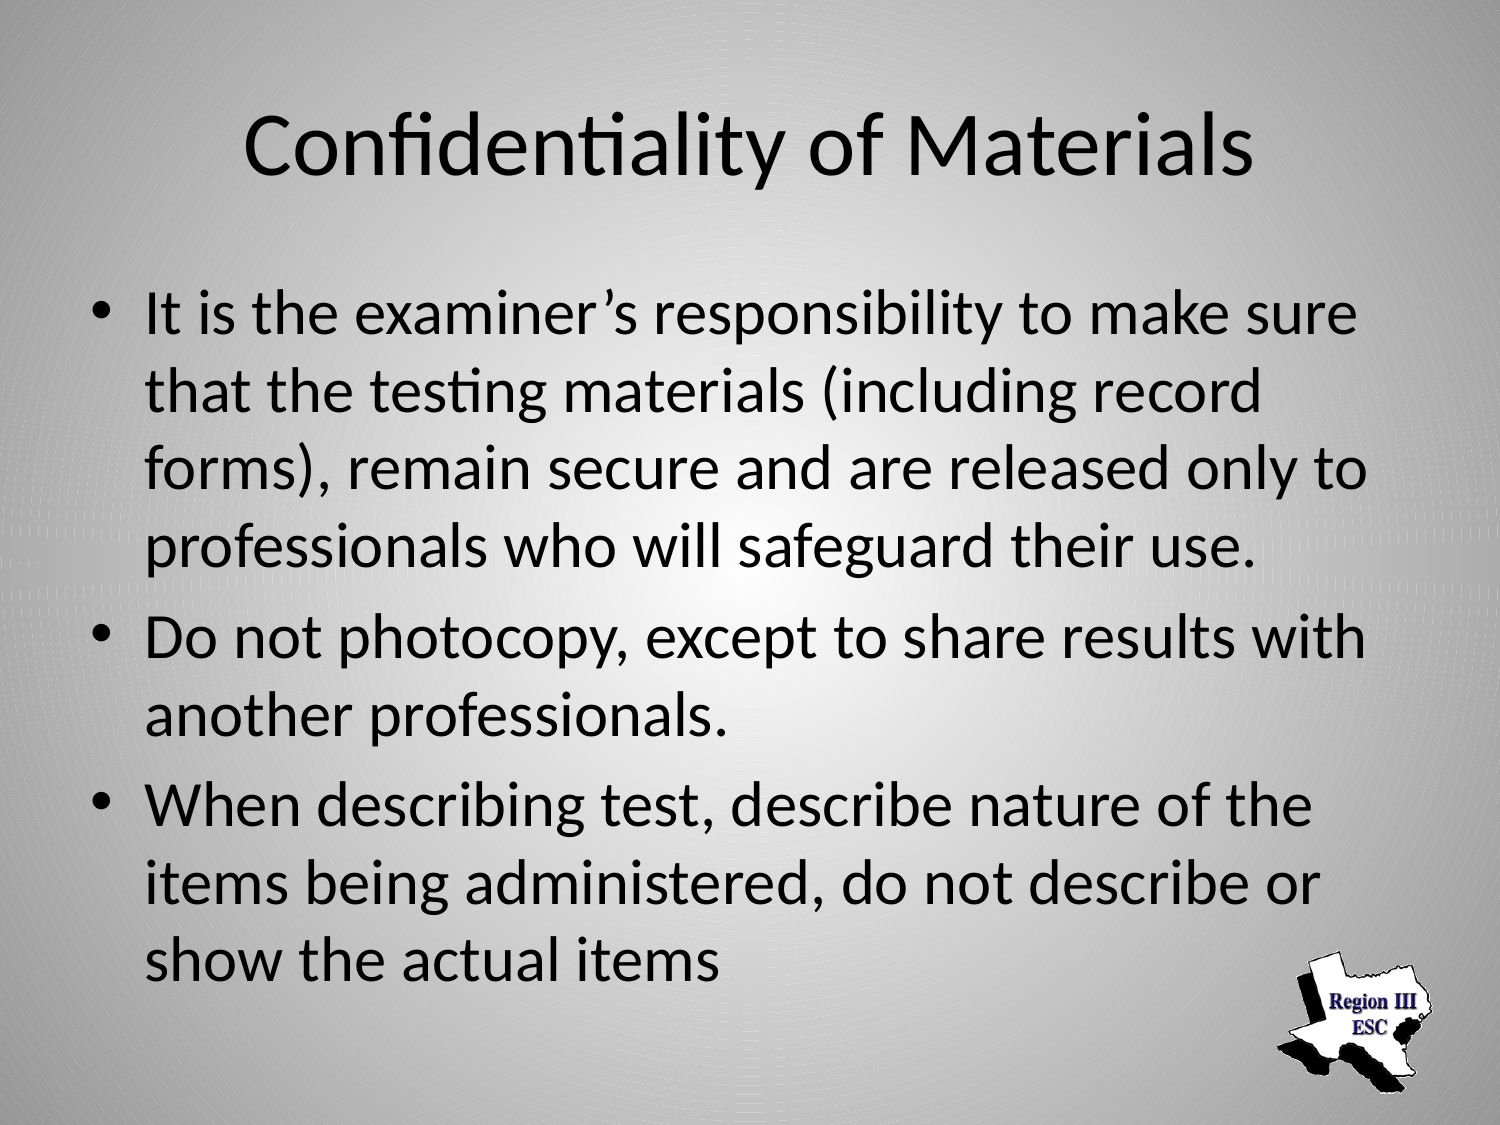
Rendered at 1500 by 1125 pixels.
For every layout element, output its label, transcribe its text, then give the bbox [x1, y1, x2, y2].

title Confidentiality of Materials [75, 45, 1425, 233]
picture [1274, 949, 1435, 1095]
list It is the examiner’s responsibility to make sure that the testing materials (including record forms), remain secure and are released only to professionals who will safeguard their use. Do not photocopy, except to share results with another professionals. When describing test, describe nature of the items being administered, do not describe or show the actual items [75, 262, 1425, 1005]
